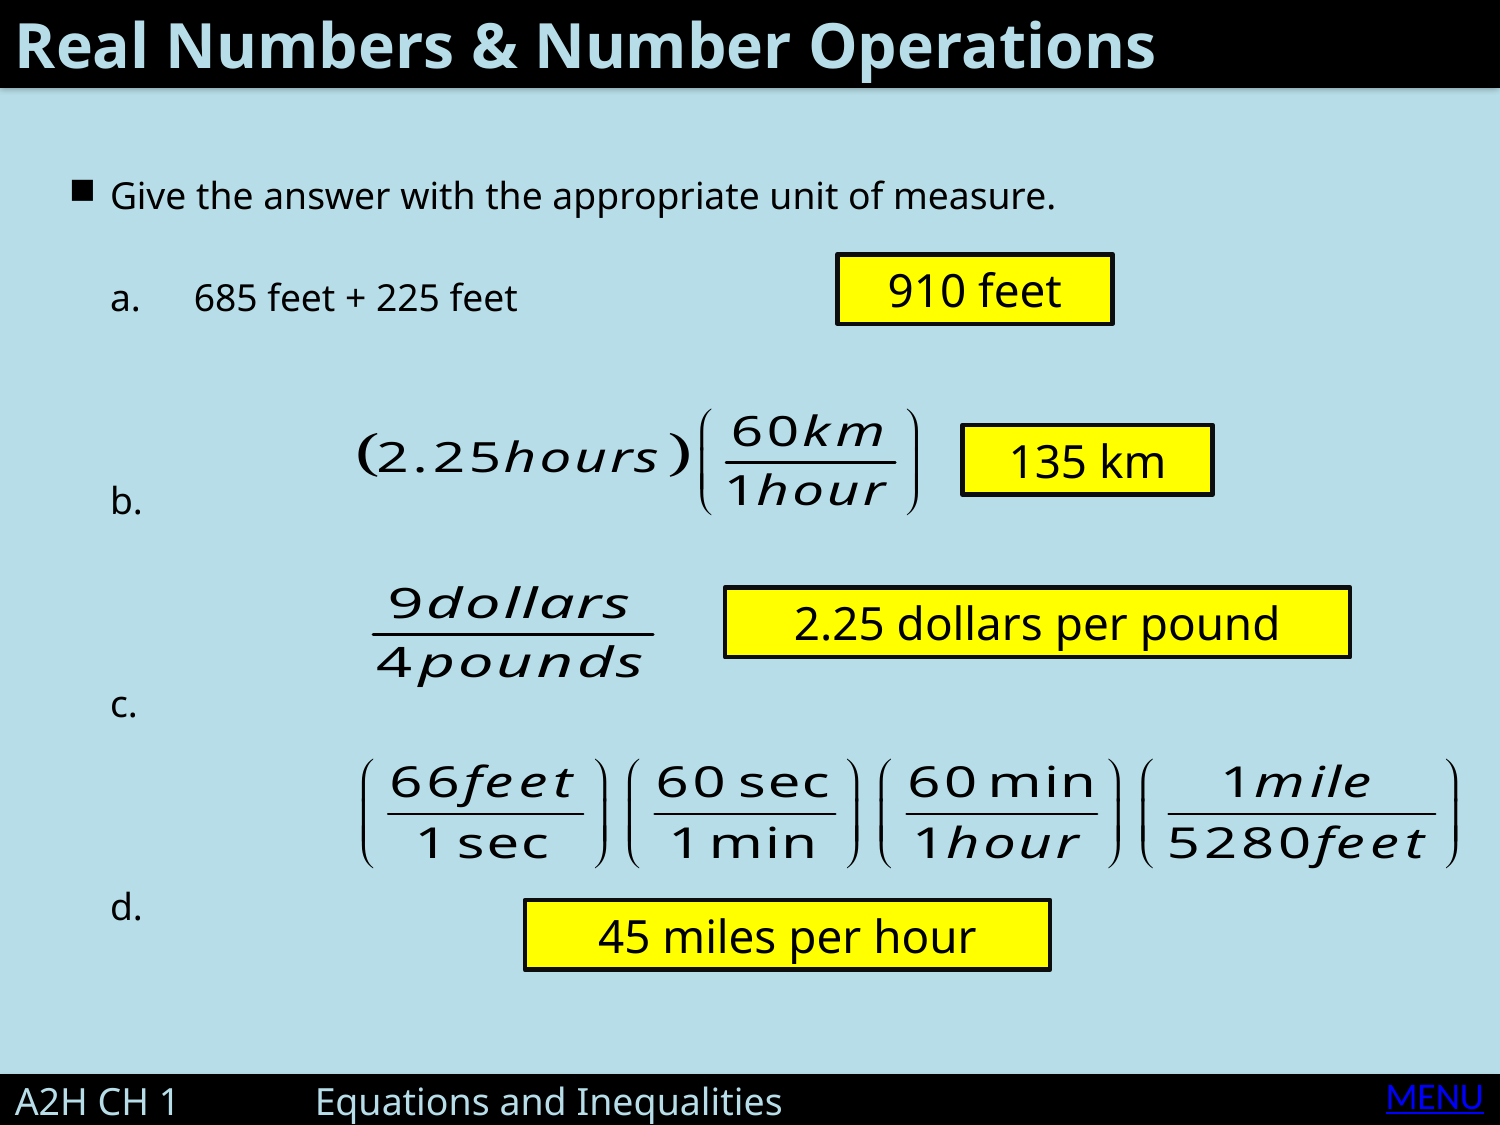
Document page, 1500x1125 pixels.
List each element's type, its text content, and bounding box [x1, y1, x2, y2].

text_box 2.25 dollars per pound [725, 587, 1350, 658]
text_box 135 km [962, 425, 1213, 495]
list Give the answer with the appropriate unit of measure. a. 685 feet + 225 feet b. c. d. [37, 162, 1475, 950]
text_box Real Numbers & Number Operations [0, 0, 1500, 88]
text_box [362, 574, 668, 694]
text_box A2H CH 1 Equations and Inequalities [0, 1074, 1370, 1125]
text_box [349, 399, 935, 526]
text_box 910 feet [837, 254, 1113, 324]
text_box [349, 749, 1476, 879]
text_box 45 miles per hour [524, 900, 1050, 970]
text_box MENU [1370, 1064, 1500, 1125]
